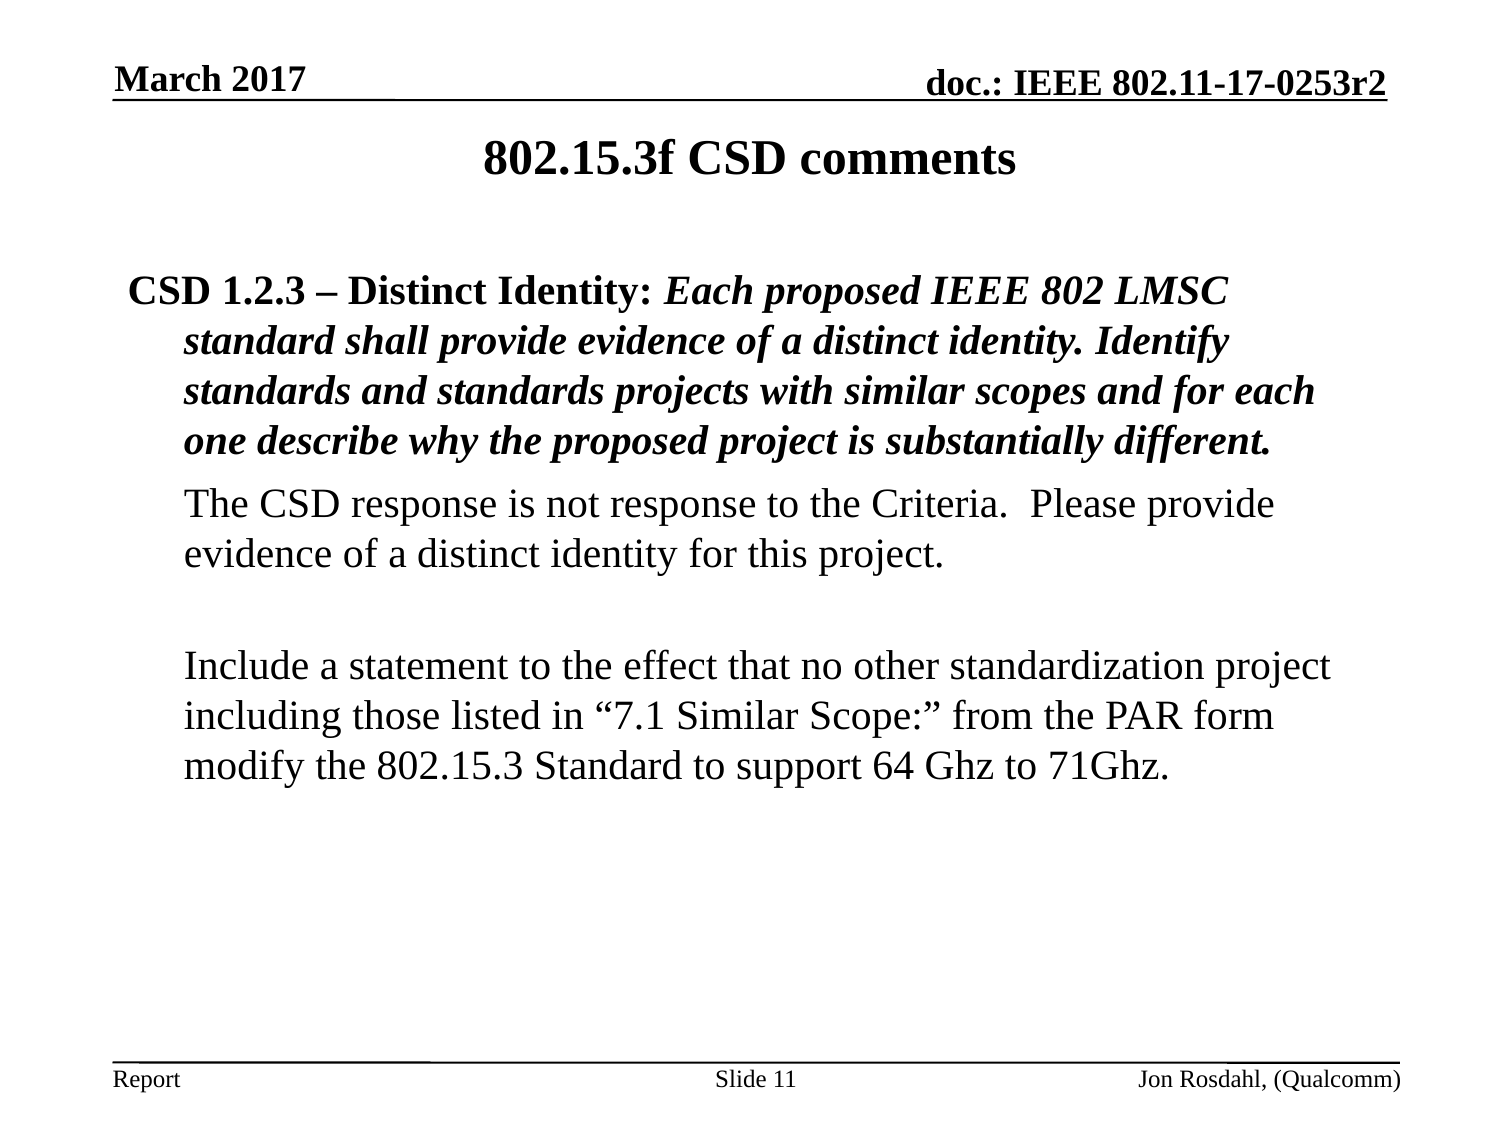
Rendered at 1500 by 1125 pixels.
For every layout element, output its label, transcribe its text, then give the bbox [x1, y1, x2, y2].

footer Jon Rosdahl, (Qualcomm) [878, 1061, 1402, 1093]
title 802.15.3f CSD comments [112, 112, 1388, 197]
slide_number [114, 54, 423, 100]
list CSD 1.2.3 – Distinct Identity: Each proposed IEEE 802 LMSC standard shall provide evidence of a distinct identity. Identify standards and standards projects with similar scopes and for each one describe why the proposed project is substantially different. The CSD response is not response to the Criteria. Please provide evidence of a distinct identity for this project. Include a statement to the effect that no other standardization project including those listed in “7.1 Similar Scope:” from the PAR form modify the 802.15.3 Standard to support 64 Ghz to 71Ghz. [112, 255, 1388, 1063]
slide_number Slide 11 [712, 1061, 800, 1123]
